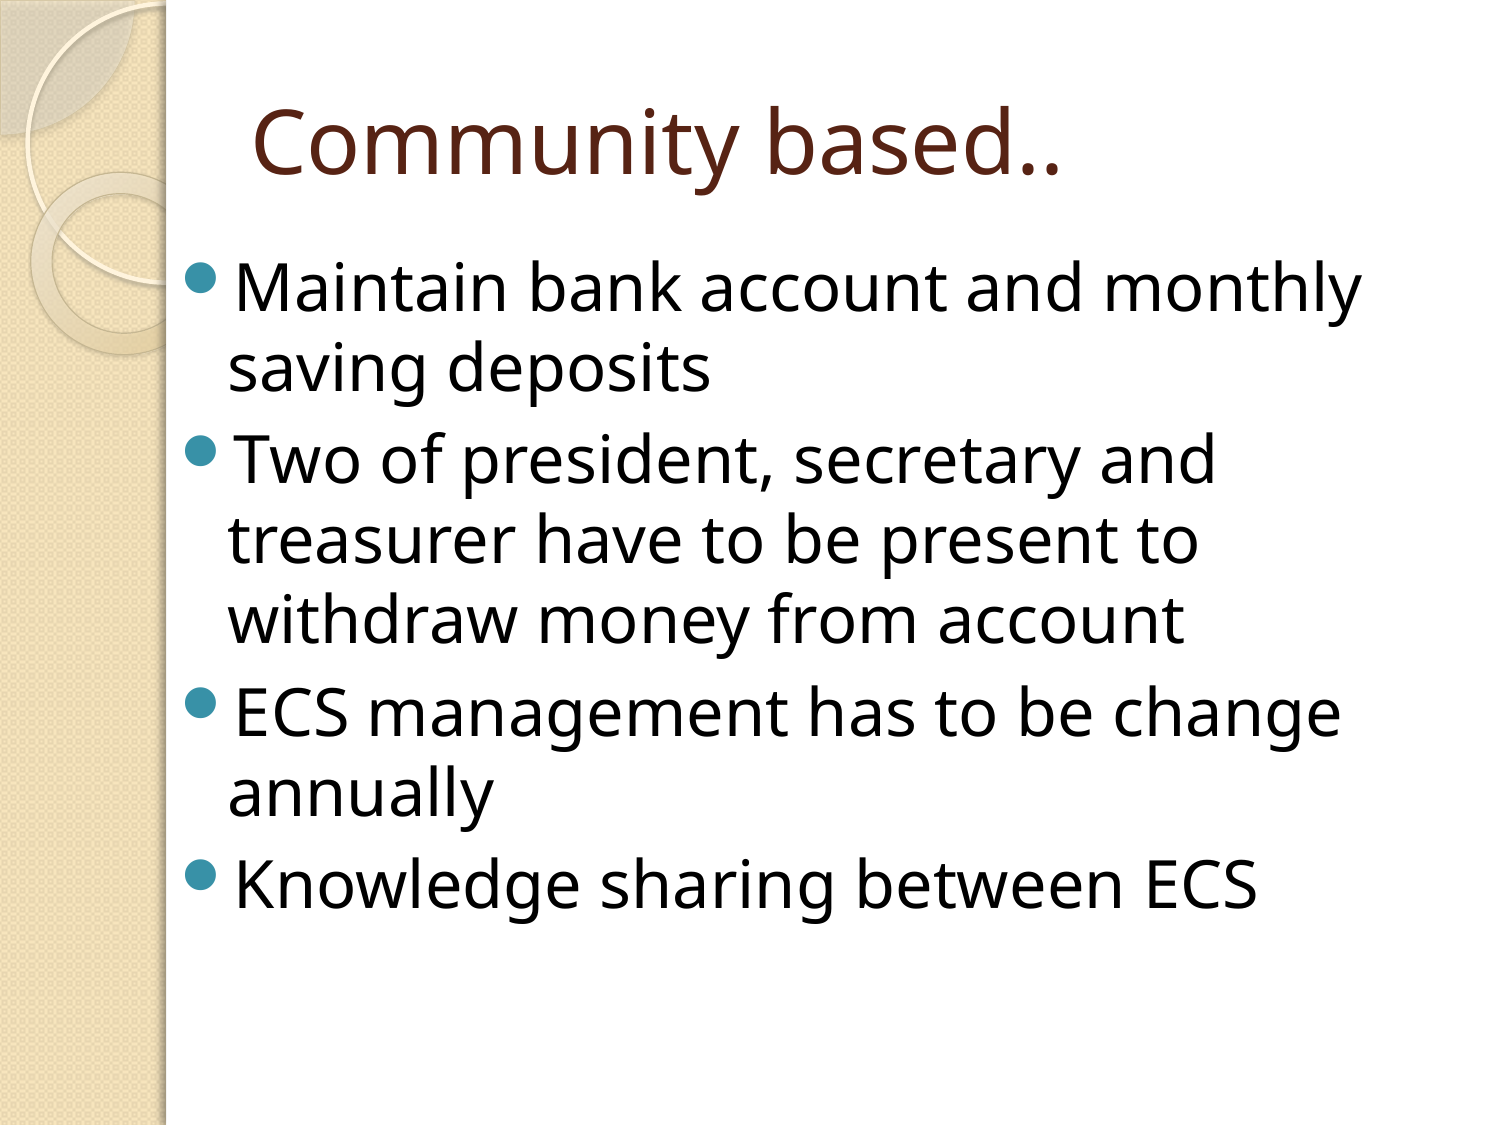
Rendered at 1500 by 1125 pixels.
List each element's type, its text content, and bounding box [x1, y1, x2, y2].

list Maintain bank account and monthly saving deposits Two of president, secretary and treasurer have to be present to withdraw money from account ECS management has to be change annually Knowledge sharing between ECS [152, 237, 1466, 1025]
title Community based.. [235, 45, 1466, 233]
